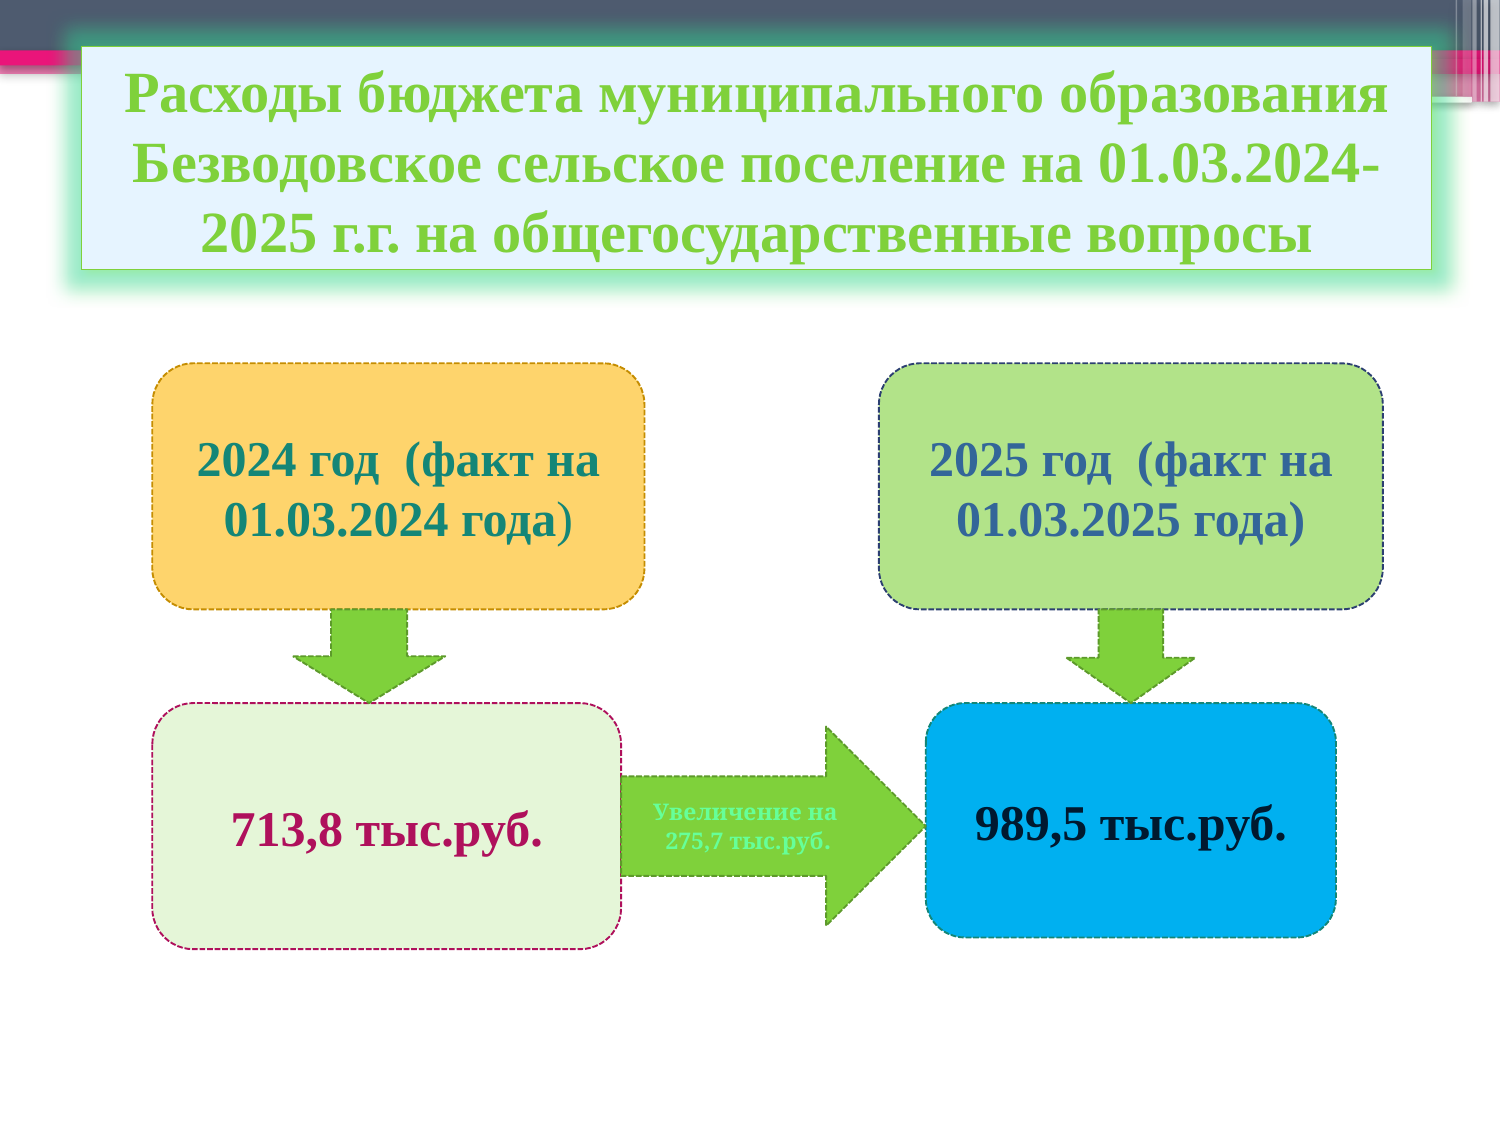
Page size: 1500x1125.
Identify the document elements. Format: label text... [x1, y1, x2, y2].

text_box [1065, 608, 1196, 704]
text_box 713,8 тыс.руб. [151, 702, 623, 951]
text_box 989,5 тыс.руб. [924, 702, 1337, 939]
text_box [292, 608, 447, 704]
text_box Увеличение на 275,7 тыс.руб. [620, 725, 927, 926]
text_box 2024 год (факт на 01.03.2024 года) [151, 362, 646, 611]
text_box 2025 год (факт на 01.03.2025 года) [877, 362, 1384, 611]
text_box Расходы бюджета муниципального образования Безводовское сельское поселение на 01.03.2024-2025 г.г. на общегосударственные вопросы [81, 46, 1432, 270]
